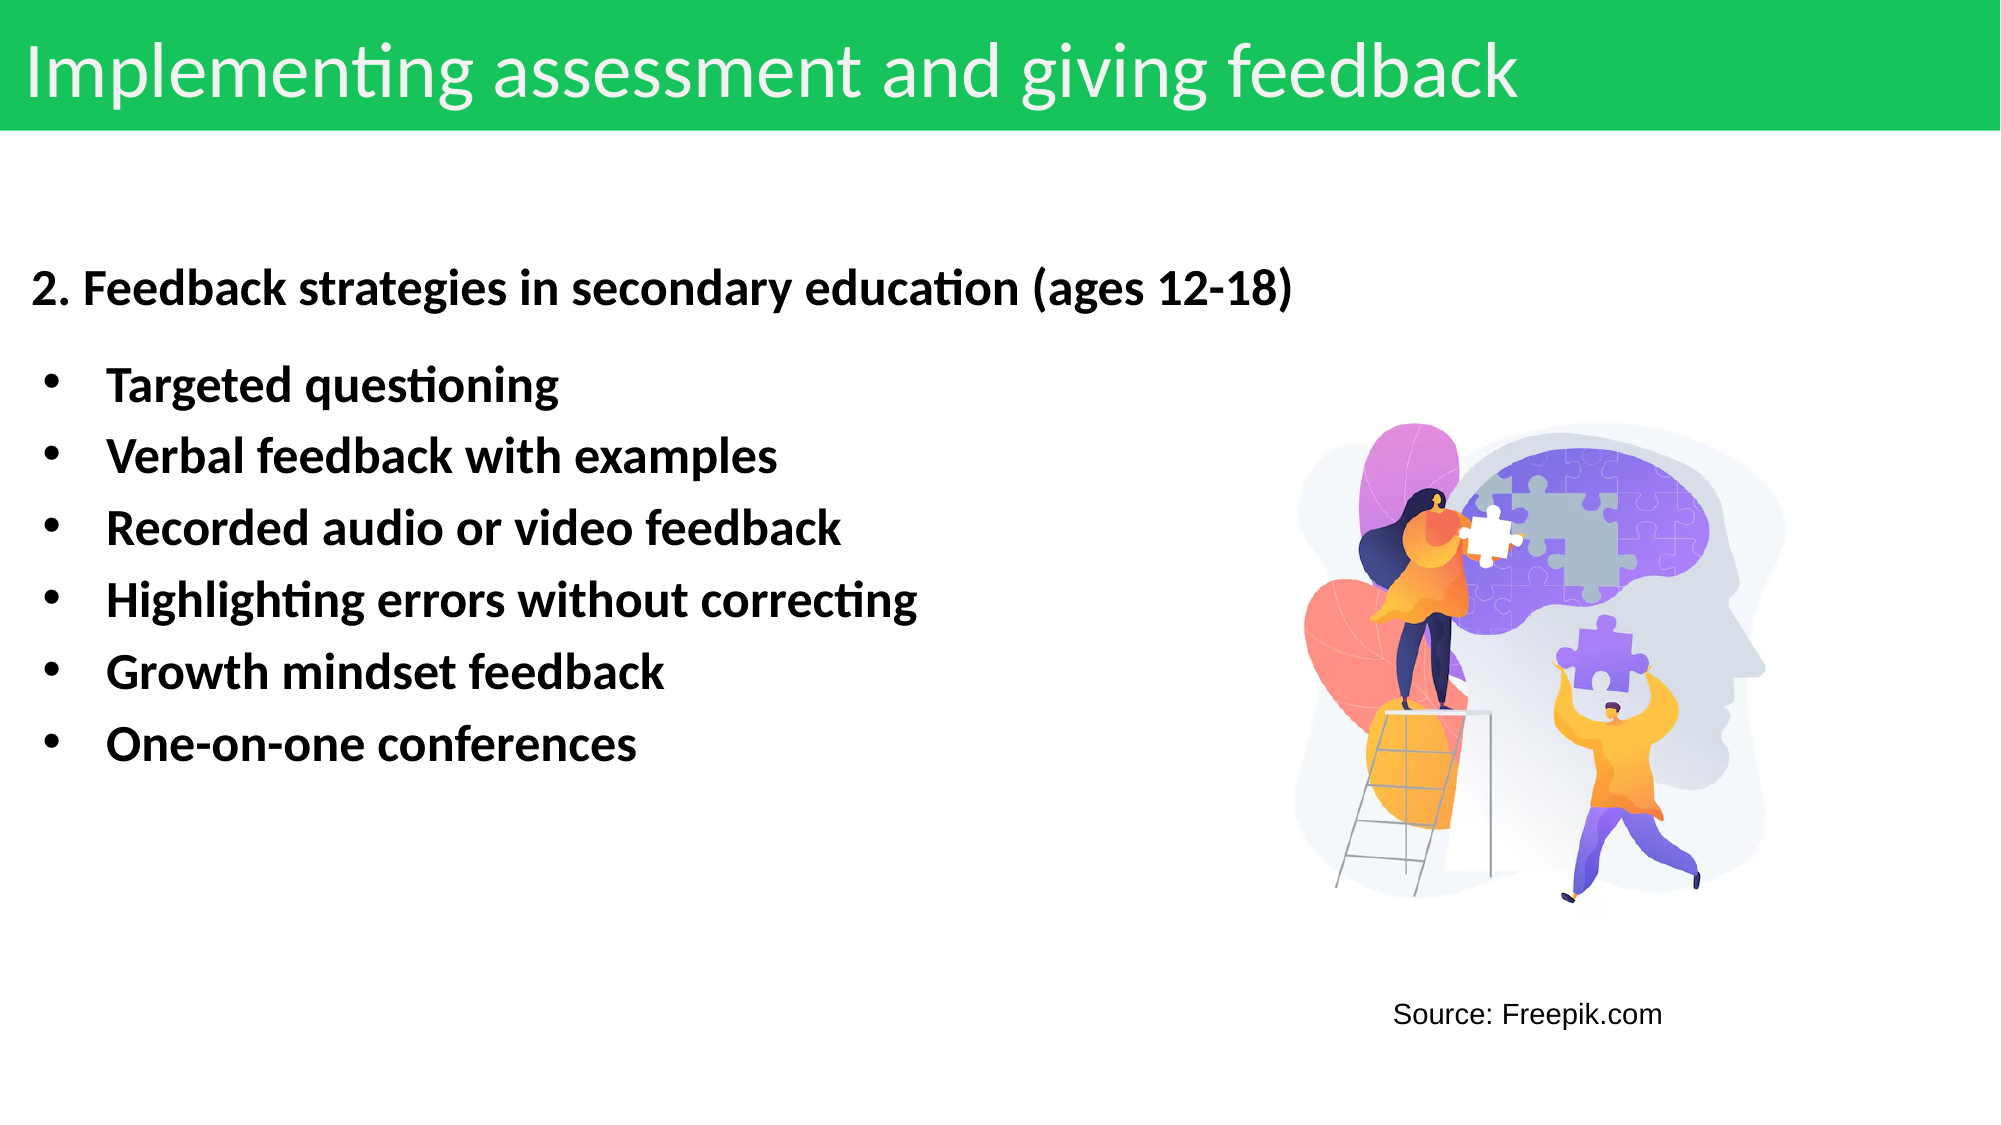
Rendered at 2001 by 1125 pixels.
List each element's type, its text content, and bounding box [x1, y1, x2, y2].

list 2. Feedback strategies in secondary education (ages 12-18) Targeted questioning Verbal feedback with examples Recorded audio or video feedback Highlighting errors without correcting Growth mindset feedback One-on-one conferences [16, 144, 1976, 1108]
text_box Source: Freepik.com [1377, 988, 1701, 1046]
title Implementing assessment and giving feedback [16, 13, 1976, 131]
picture [1221, 344, 1858, 981]
